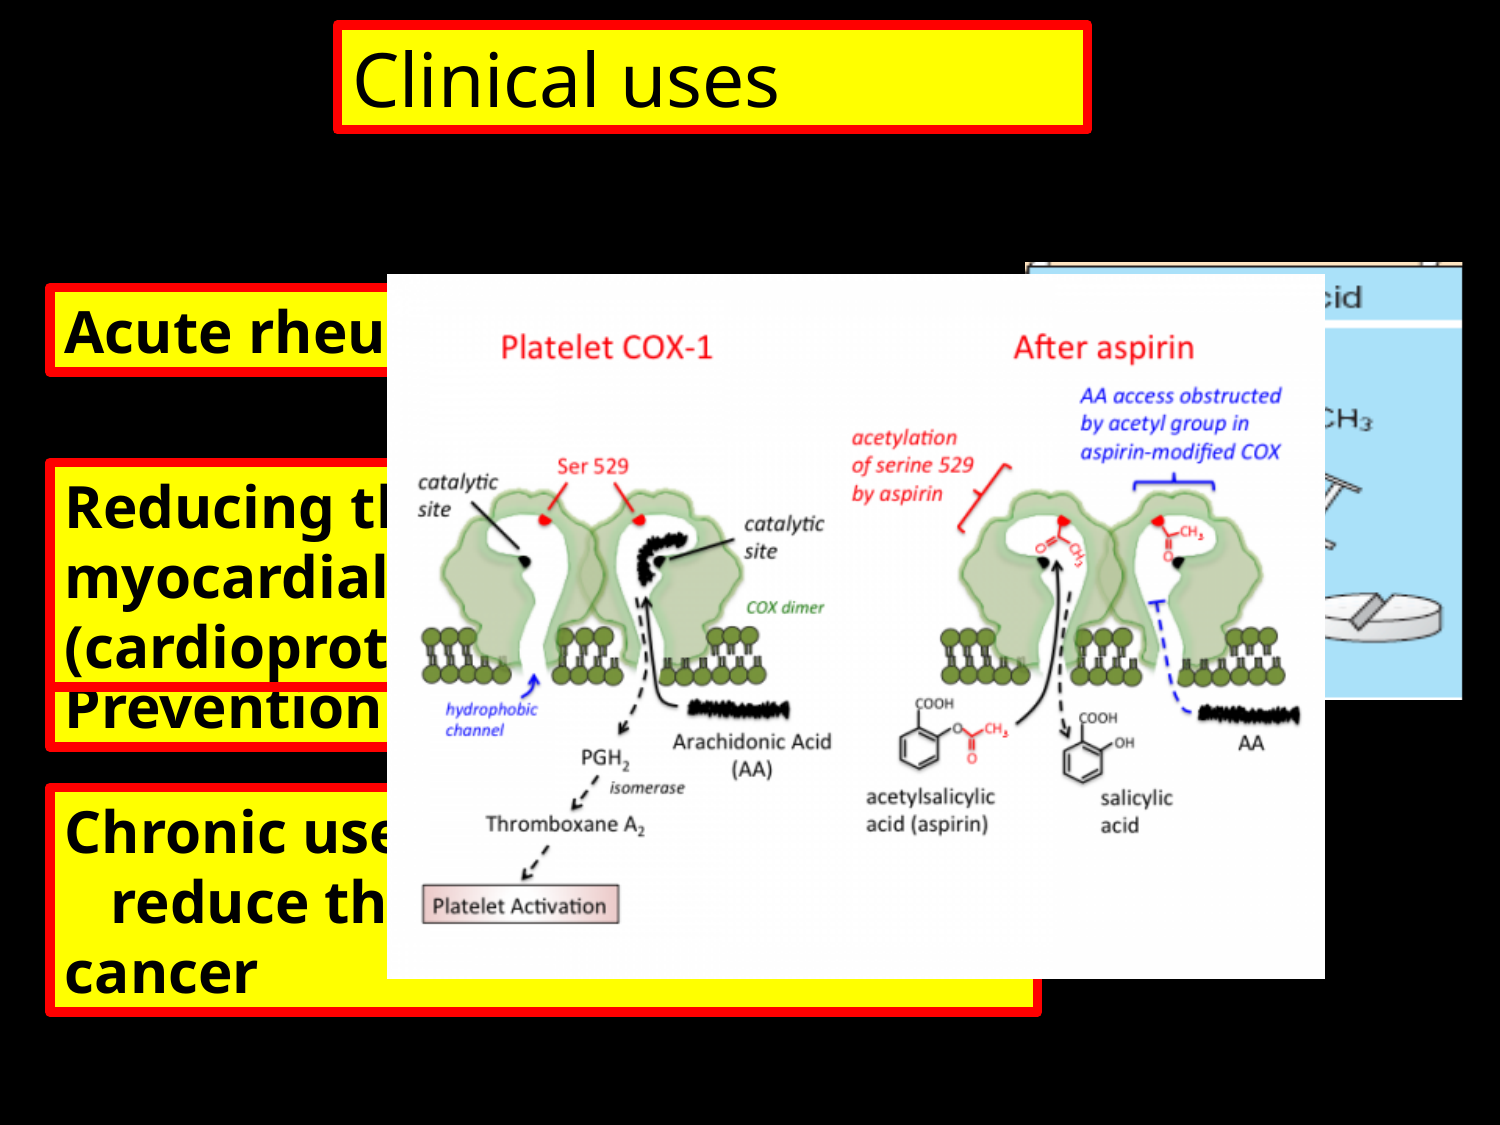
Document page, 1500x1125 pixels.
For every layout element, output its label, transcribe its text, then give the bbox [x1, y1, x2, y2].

text_box Clinical uses [337, 24, 1088, 130]
text_box Chronic use of small doses , reduce the incidence of colon cancer [49, 787, 1038, 1013]
text_box Reducing the risk of myocardial infarction (cardioprotective) [50, 462, 381, 688]
picture [387, 262, 1463, 979]
text_box Prevention of pre-eclampsia [50, 688, 381, 748]
text_box Acute rheumatic fever [49, 287, 381, 373]
